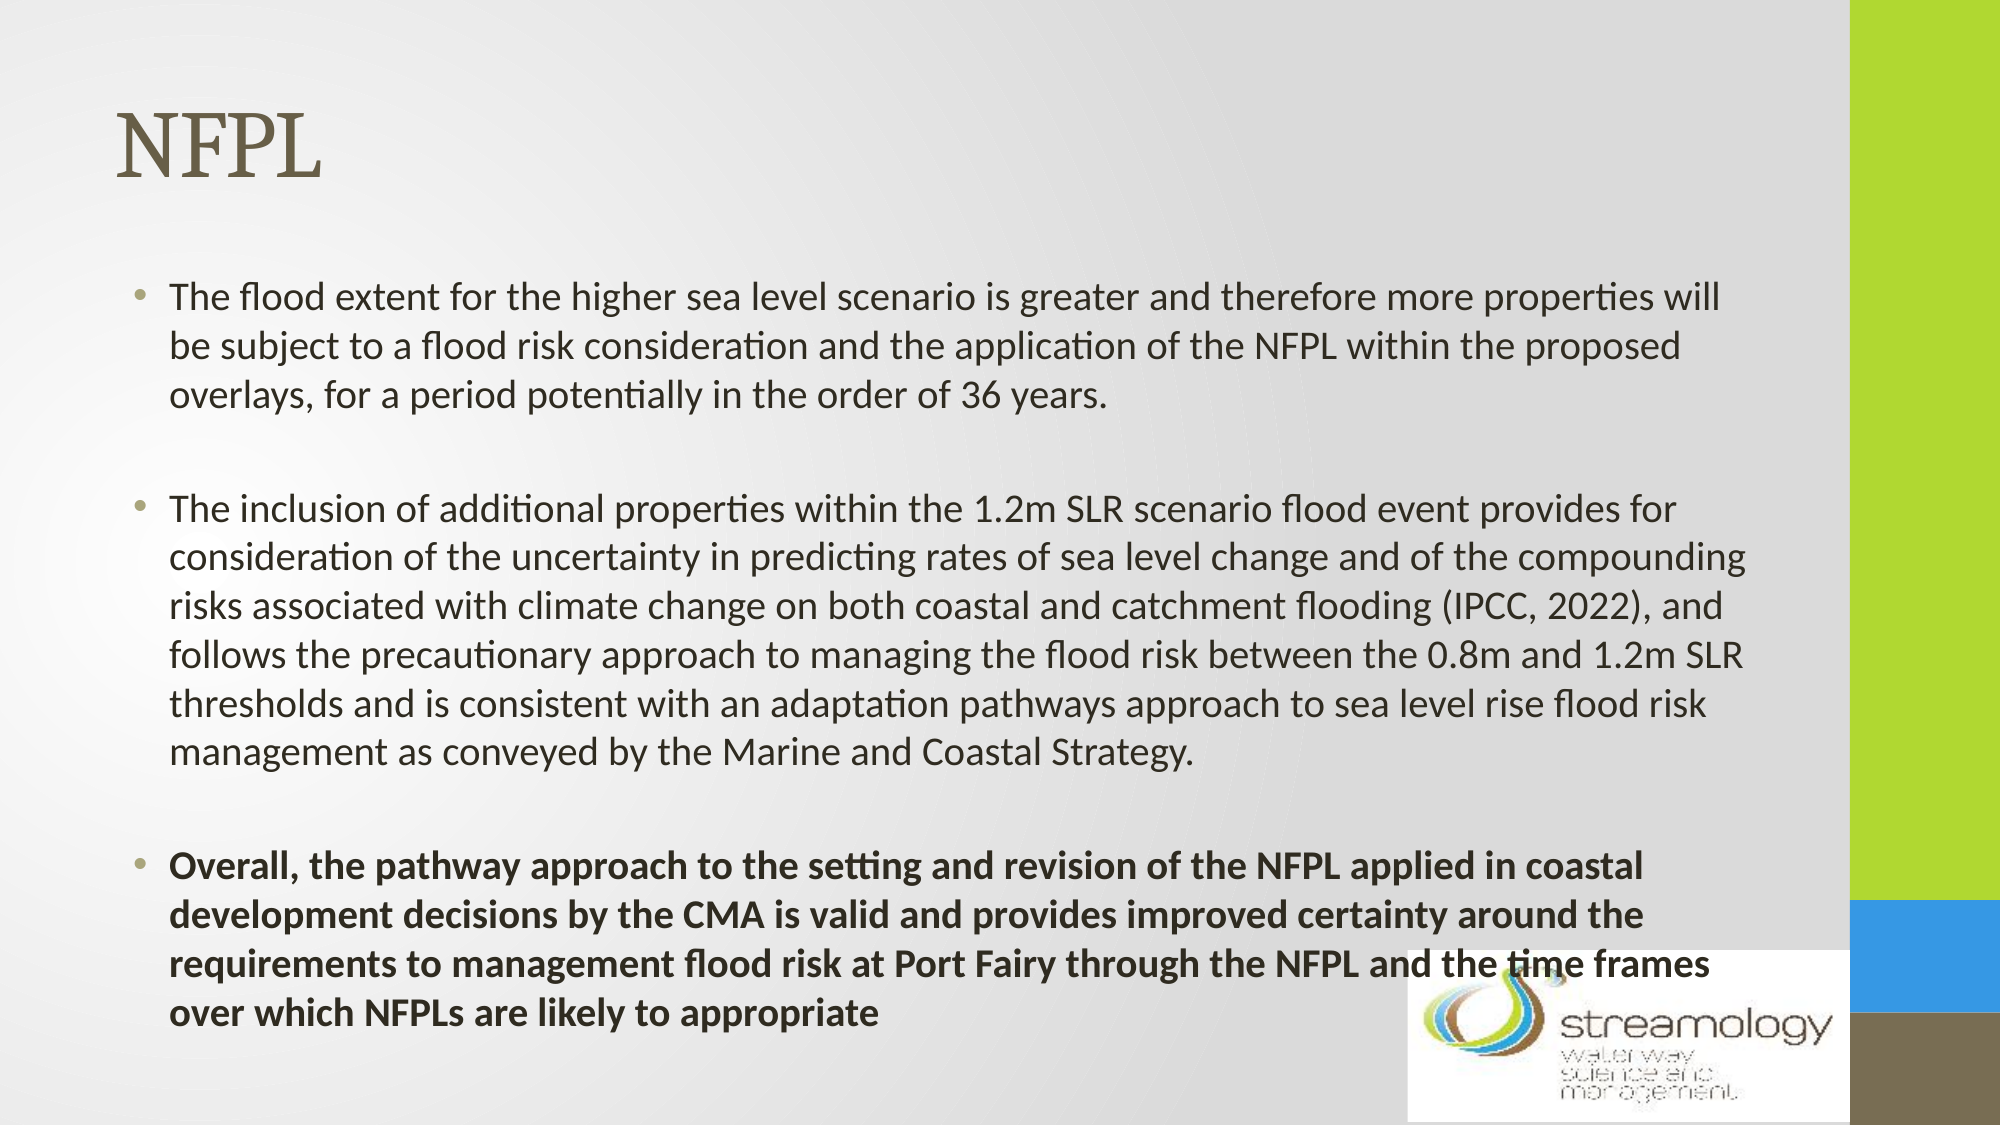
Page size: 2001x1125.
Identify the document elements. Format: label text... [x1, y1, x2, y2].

picture [1407, 950, 1850, 1122]
title NFPL [99, 45, 1767, 233]
list The flood extent for the higher sea level scenario is greater and therefore more properties will be subject to a flood risk consideration and the application of the NFPL within the proposed overlays, for a period potentially in the order of 36 years. The inclusion of additional properties within the 1.2m SLR scenario flood event provides for consideration of the uncertainty in predicting rates of sea level change and of the compounding risks associated with climate change on both coastal and catchment flooding (IPCC, 2022), and follows the precautionary approach to managing the flood risk between the 0.8m and 1.2m SLR thresholds and is consistent with an adaptation pathways approach to sea level rise flood risk management as conveyed by the Marine and Coastal Strategy. Overall, the pathway approach to the setting and revision of the NFPL applied in coastal development decisions by the CMA is valid and provides improved certainty around the requirements to management flood risk at Port Fairy through the NFPL and the time frames over which NFPLs are likely to appropriate [99, 262, 1767, 1050]
